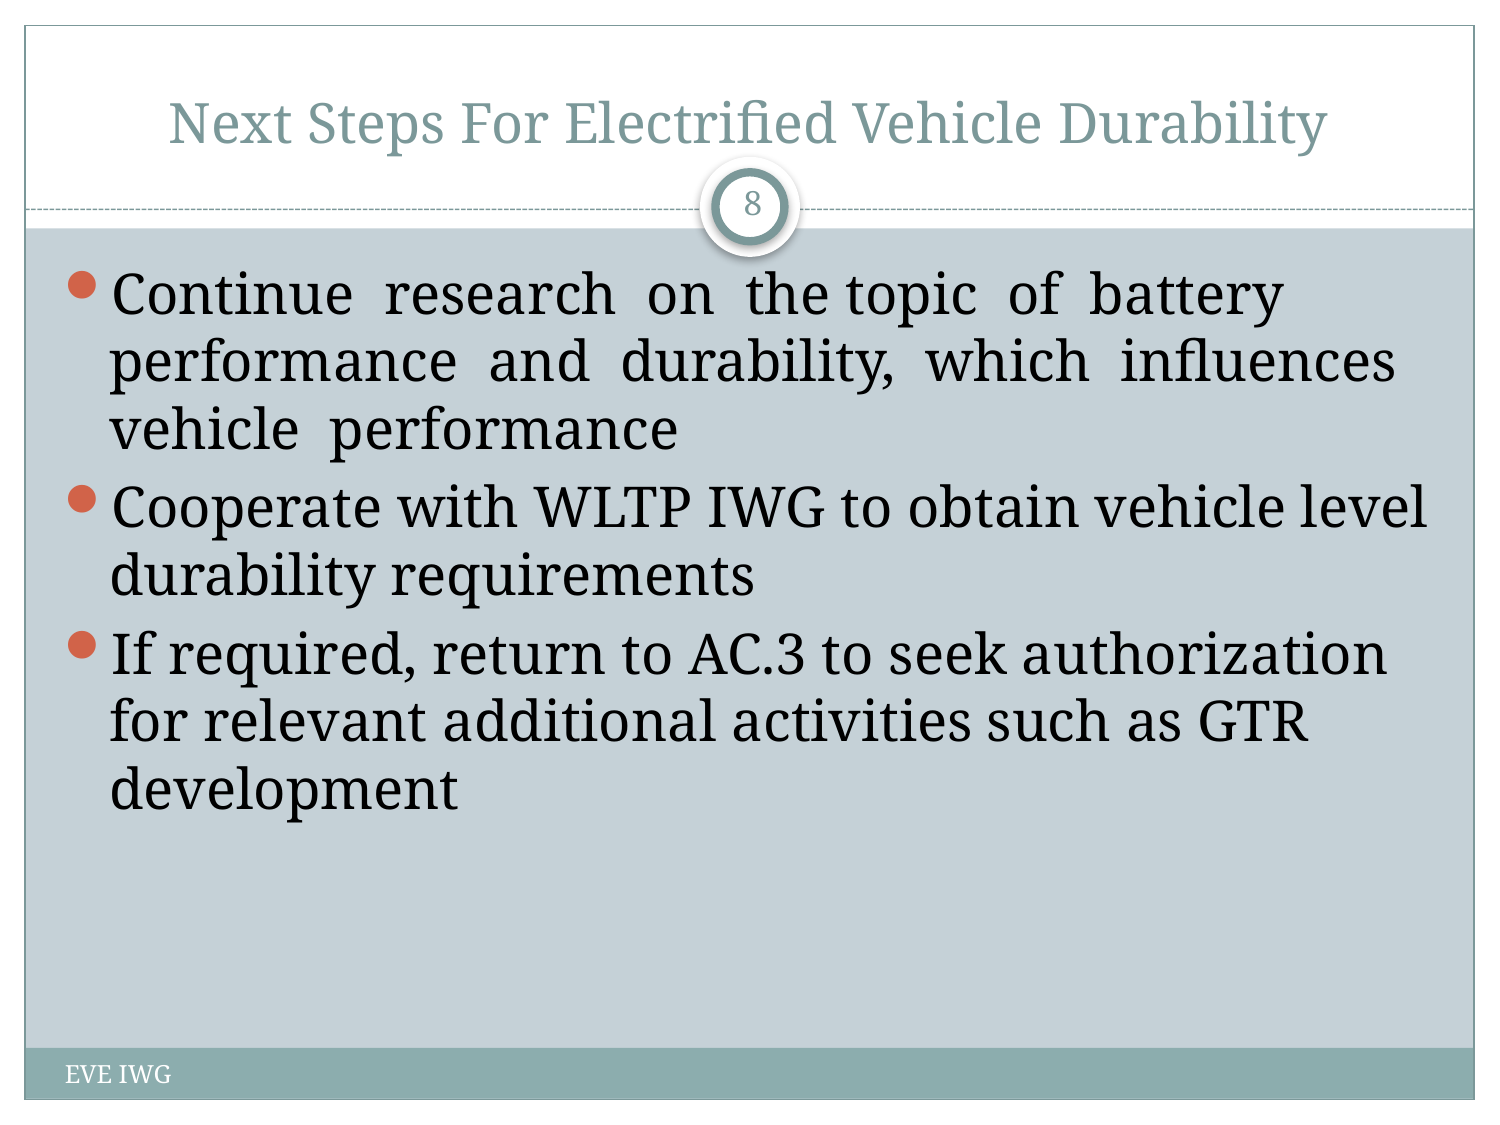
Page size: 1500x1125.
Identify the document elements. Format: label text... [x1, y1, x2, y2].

title Next Steps For Electrified Vehicle Durability [49, 37, 1450, 162]
footer EVE IWG [50, 1051, 638, 1112]
list Continue research on the topic of battery performance and durability, which influences vehicle performance Cooperate with WLTP IWG to obtain vehicle level durability requirements If required, return to AC.3 to seek authorization for relevant additional activities such as GTR development [49, 250, 1445, 1001]
slide_number 8 [715, 168, 791, 241]
